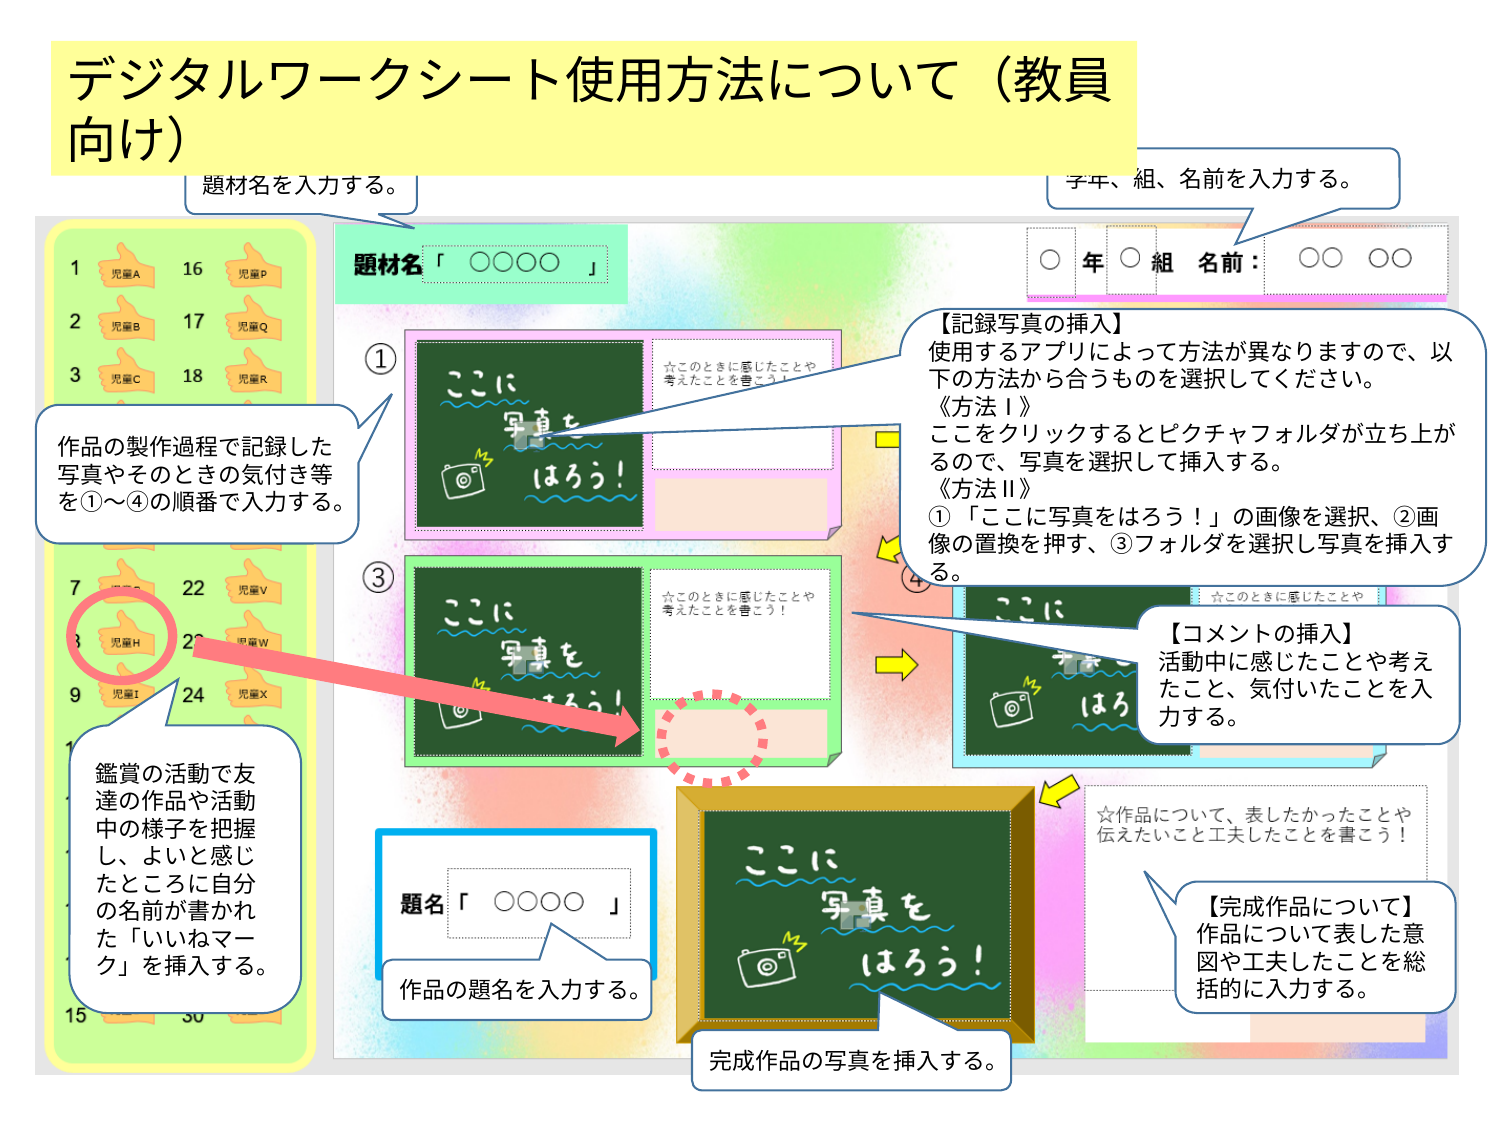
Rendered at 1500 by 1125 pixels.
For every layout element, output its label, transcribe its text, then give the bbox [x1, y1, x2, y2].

text_box 題材名を入力する。 [184, 176, 418, 216]
picture [35, 216, 1459, 1075]
text_box 【記録写真の挿入】 使用するアプリによって方法が異なりますので、以下の方法から合うものを選択してください。 《方法Ⅰ》 ここをクリックするとピクチャフォルダが立ち上がるので、写真を選択して挿入する。 《方法Ⅱ》 ①「ここに写真をはろう！」の画像を選択、②画像の置換を押す、③フォルダを選択し写真を挿入する。 [1459, 311, 1488, 583]
text_box デジタルワークシート使用方法について（教員向け） [51, 40, 1138, 176]
text_box 完成作品の写真を挿入する。 [690, 1075, 1013, 1092]
text_box 学年、組、名前を入力する。 [1046, 147, 1401, 216]
